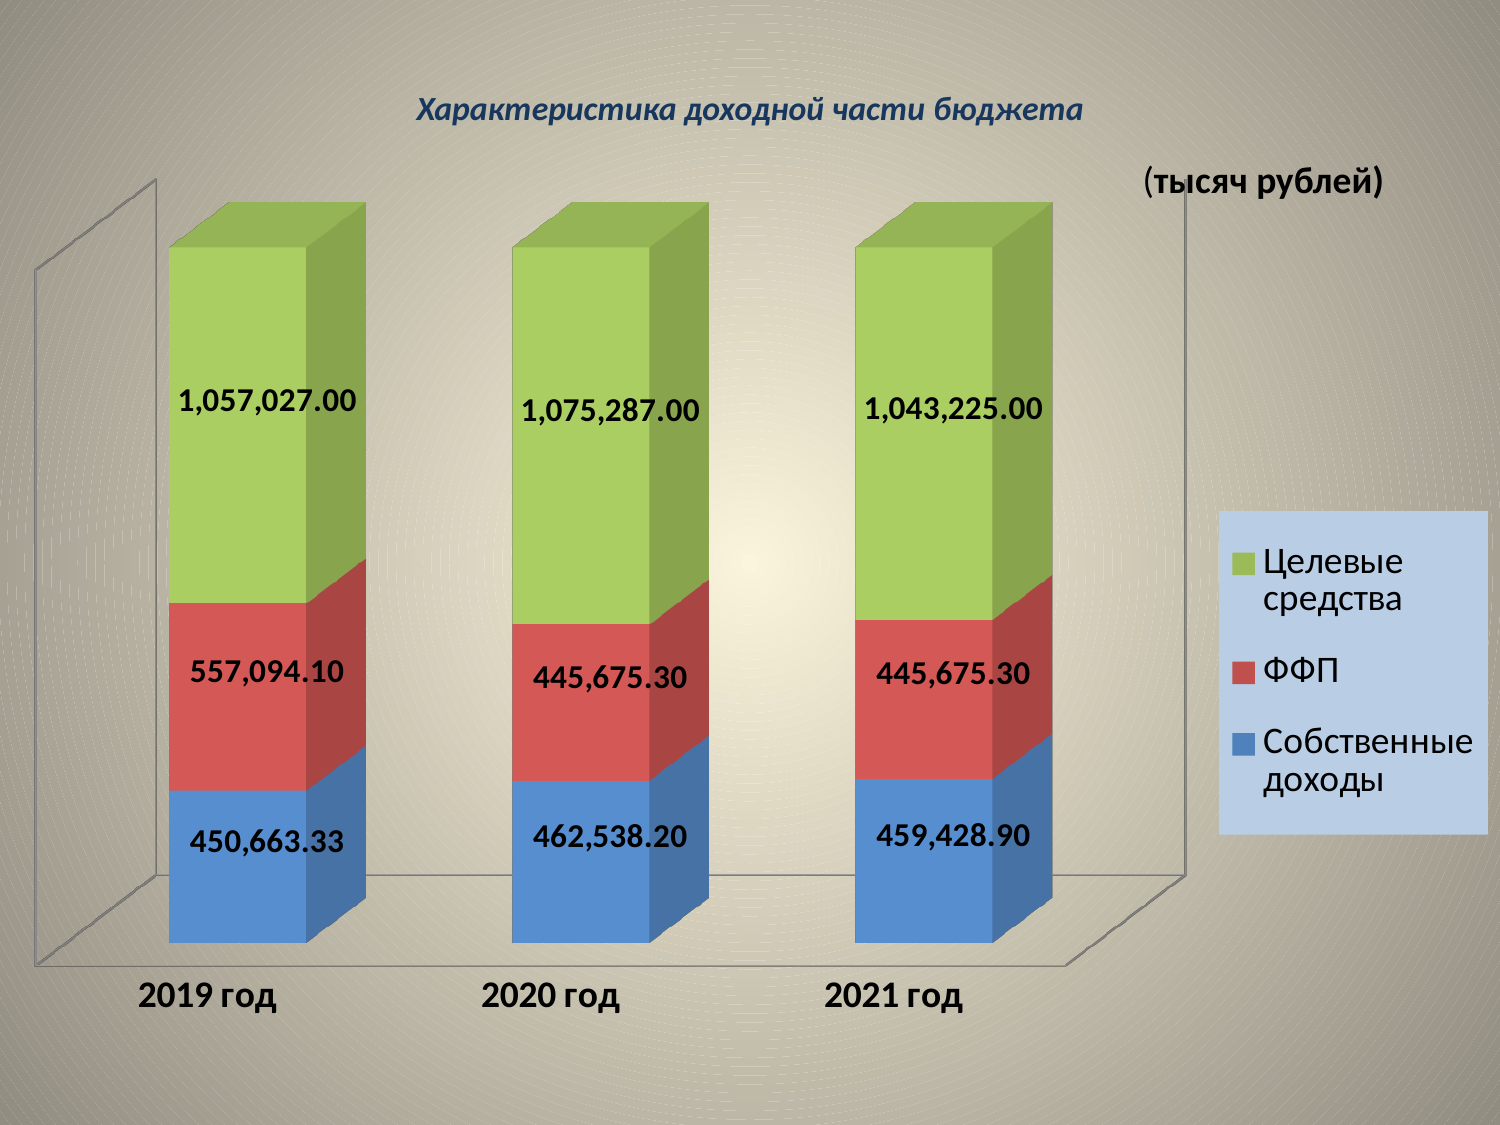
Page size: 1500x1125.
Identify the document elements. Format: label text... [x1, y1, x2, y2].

title Характеристика доходной части бюджета [75, 78, 1425, 159]
text_box (тысяч рублей) [1128, 148, 1436, 159]
chart [0, 160, 1500, 1036]
